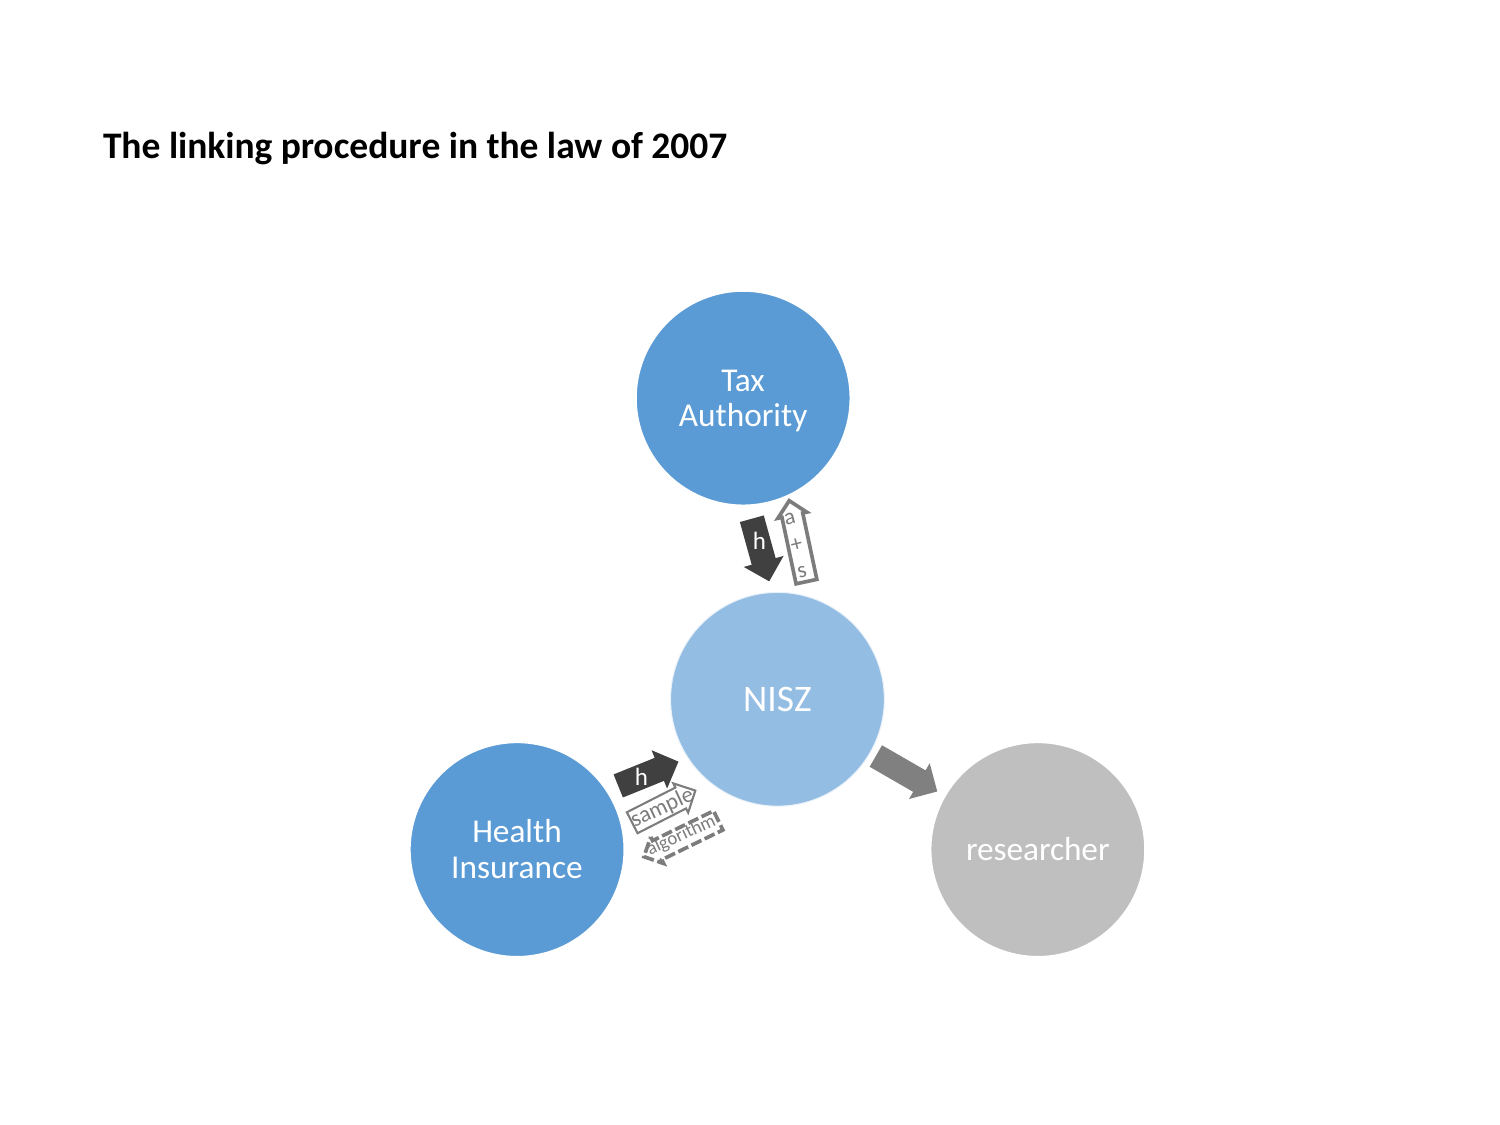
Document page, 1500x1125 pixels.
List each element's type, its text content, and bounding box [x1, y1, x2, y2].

text_box The linking procedure in the law of 2007 [88, 113, 1412, 399]
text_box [277, 290, 1278, 958]
